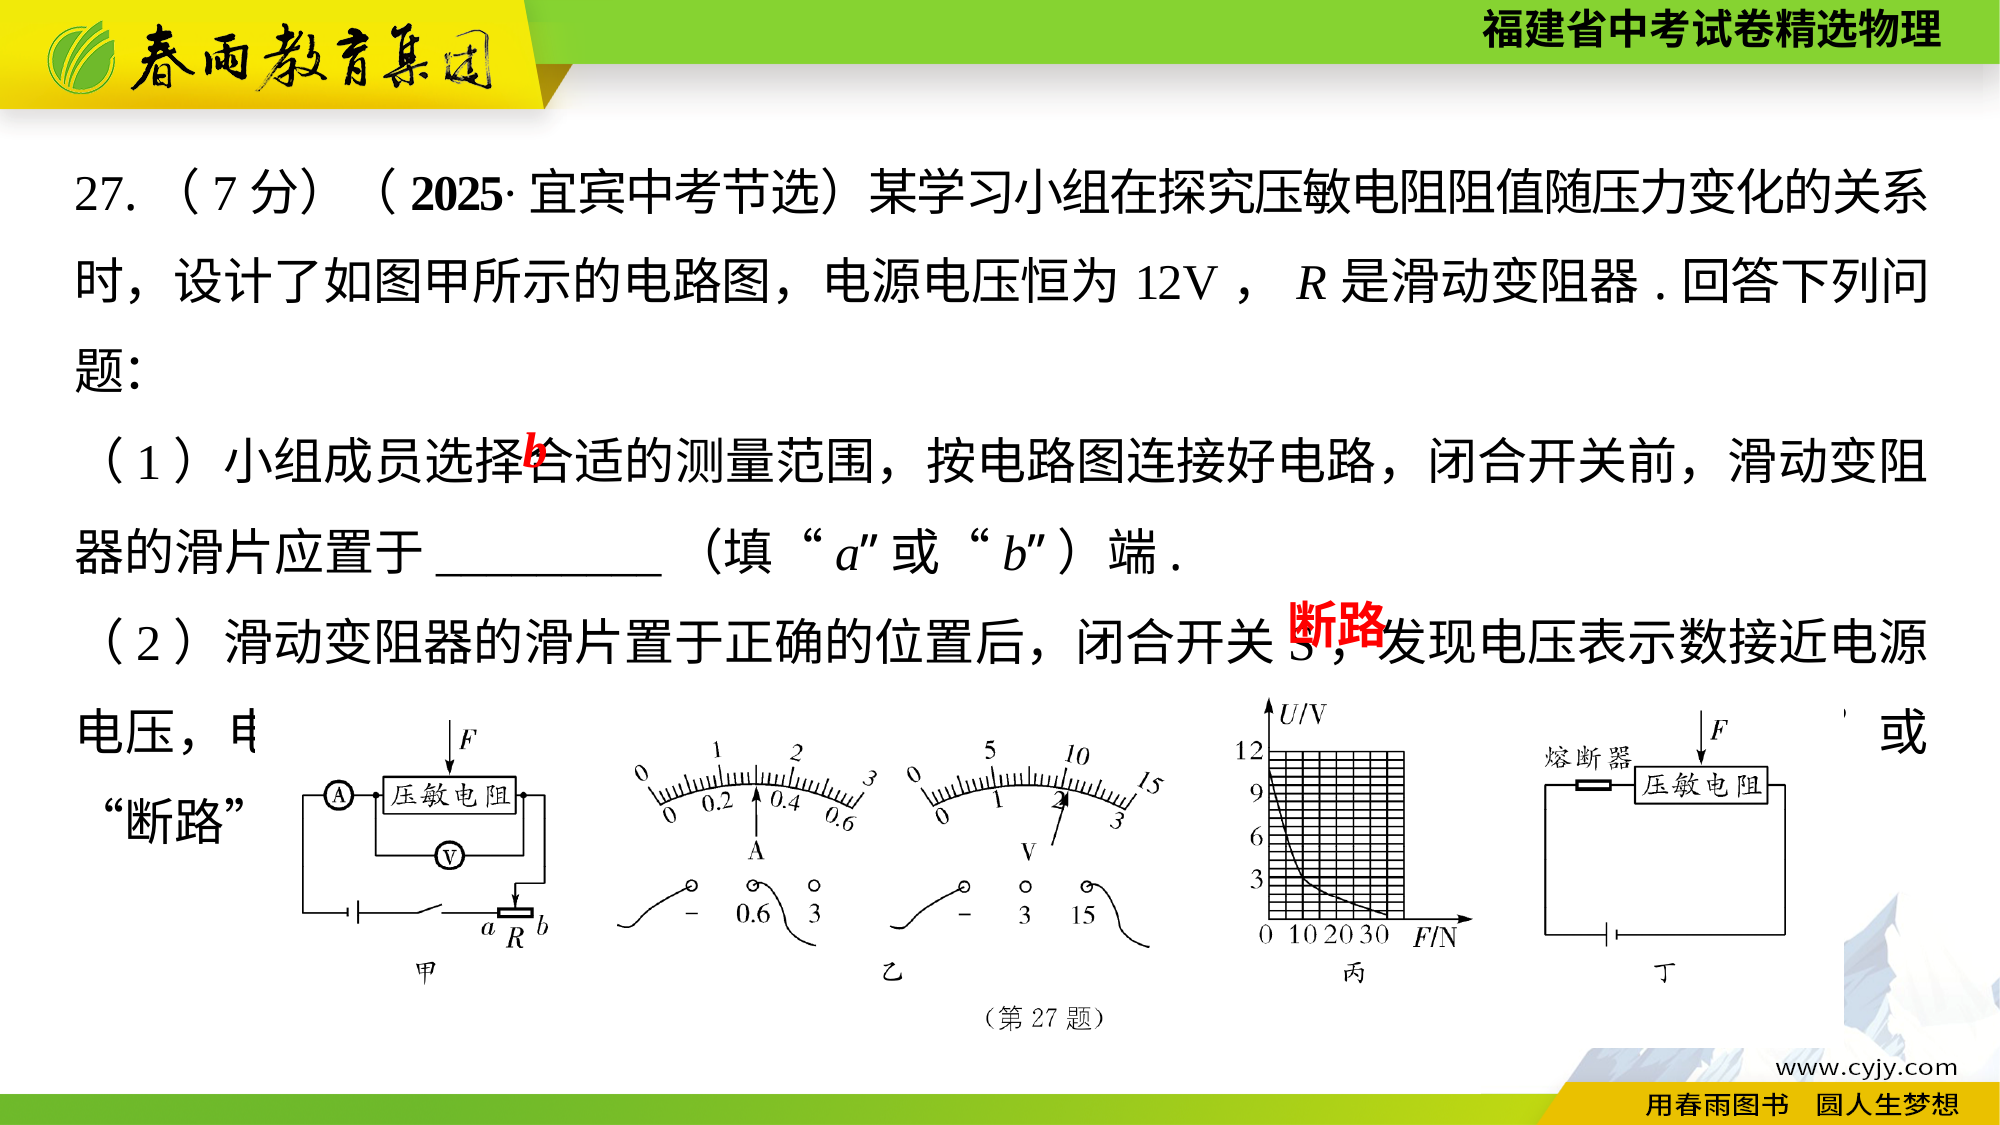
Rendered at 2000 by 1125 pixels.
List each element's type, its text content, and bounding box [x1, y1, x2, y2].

text_box b [445, 410, 625, 485]
text_box 断路 [1272, 586, 1403, 661]
picture [0, 0, 2000, 1125]
list 27.（7分）（2025∙宜宾中考节选）某学习小组在探究压敏电阻阻值随压力变化的关系时，设计了如图甲所示的电路图，电源电压恒为12V，R是滑动变阻器.回答下列问题： （1）小组成员选择合适的测量范围，按电路图连接好电路，闭合开关前，滑动变阻器的滑片应置于_________（填“a”或“b”）端. （2）滑动变阻器的滑片置于正确的位置后，闭合开关S，发现电压表示数接近电源电压，电流表无示数，则故障可能是压敏电阻处发生____________（填“短路”或“断路”）. [59, 122, 1944, 774]
